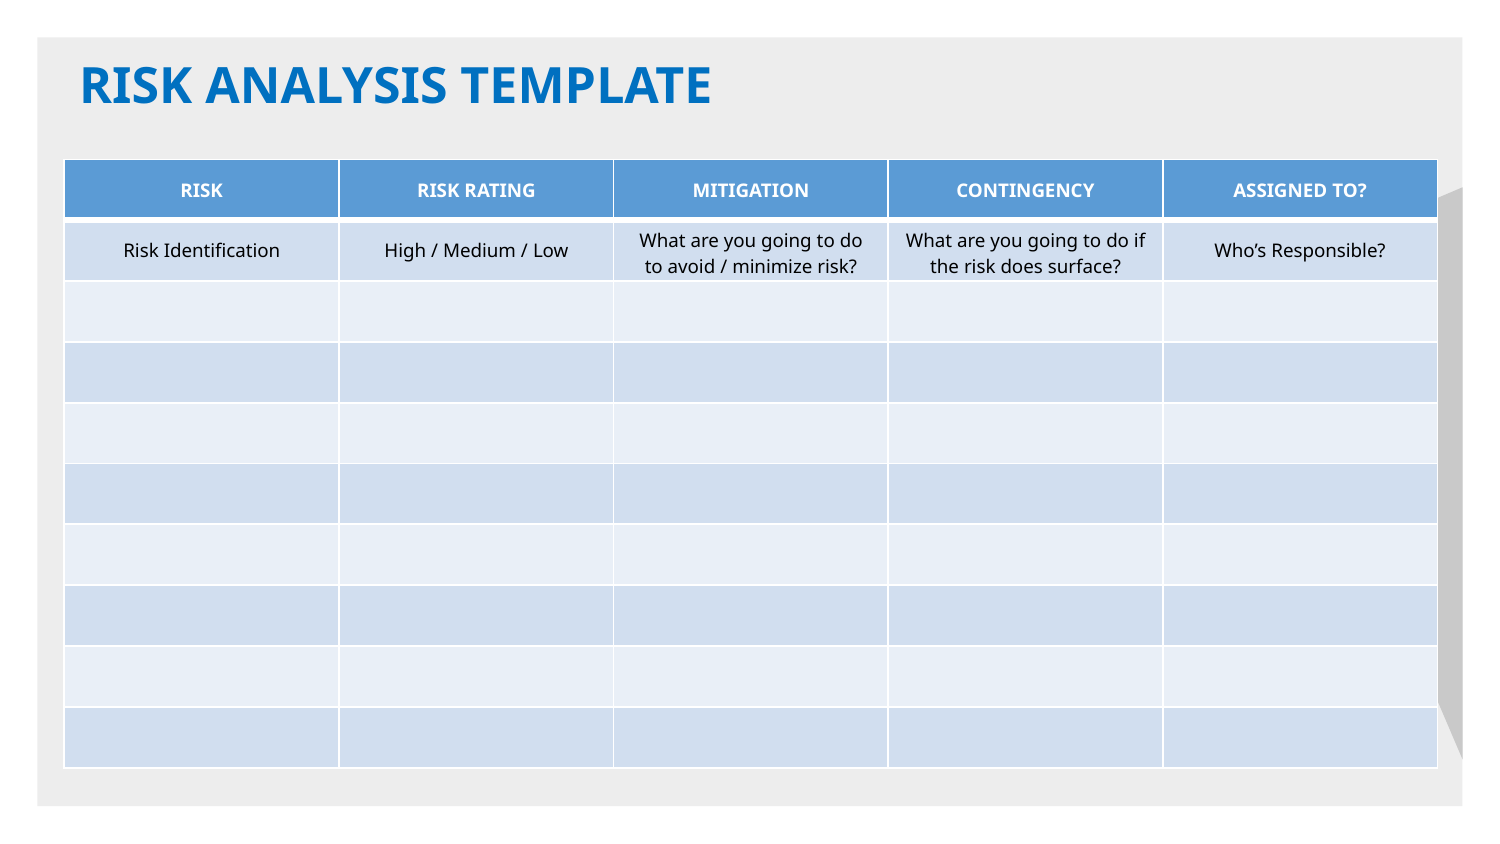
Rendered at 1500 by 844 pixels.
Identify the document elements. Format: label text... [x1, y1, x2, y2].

table_cell [340, 404, 613, 463]
table_cell [889, 586, 1162, 645]
table_cell [1164, 708, 1437, 767]
table_cell [889, 464, 1162, 523]
table_cell What are you going to do if the risk does surface? [889, 223, 1162, 280]
table_cell [1164, 282, 1437, 341]
table_cell [614, 525, 887, 584]
table_cell [65, 647, 338, 706]
table_cell [614, 343, 887, 402]
table_cell [889, 282, 1162, 341]
table_cell [65, 525, 338, 584]
table_cell [1164, 464, 1437, 523]
table_cell [889, 647, 1162, 706]
table_cell [614, 647, 887, 706]
table_cell [1164, 525, 1437, 584]
table_cell [1164, 343, 1437, 402]
table_cell [340, 708, 613, 767]
table_header Risk [65, 160, 338, 217]
table_header Assigned to? [1164, 160, 1437, 217]
table_cell [65, 282, 338, 341]
table_cell [65, 343, 338, 402]
table_cell [1164, 647, 1437, 706]
table_cell [614, 404, 887, 463]
table_cell [889, 708, 1162, 767]
table_cell [889, 343, 1162, 402]
table_cell Who’s Responsible? [1164, 223, 1437, 280]
table_cell [614, 464, 887, 523]
table_cell [614, 708, 887, 767]
table_cell [65, 586, 338, 645]
table_header Contingency [889, 160, 1162, 217]
table_cell What are you going to do to avoid / minimize risk? [614, 223, 887, 280]
table_cell [65, 404, 338, 463]
table_cell Risk Identification [65, 223, 338, 280]
table_header Mitigation [614, 160, 887, 217]
table_cell [340, 282, 613, 341]
table_header Risk rating [340, 160, 613, 217]
table_cell [889, 404, 1162, 463]
table_cell [65, 464, 338, 523]
table_cell [65, 708, 338, 767]
table_cell [1164, 404, 1437, 463]
table_cell [340, 647, 613, 706]
text_box Risk analysis template [64, 46, 1462, 121]
table_cell [1164, 586, 1437, 645]
table_cell [340, 343, 613, 402]
table_cell [340, 586, 613, 645]
table_cell High / Medium / Low [340, 223, 613, 280]
table_cell [340, 525, 613, 584]
table_cell [614, 586, 887, 645]
table_cell [614, 282, 887, 341]
table_cell [889, 525, 1162, 584]
table_cell [340, 464, 613, 523]
